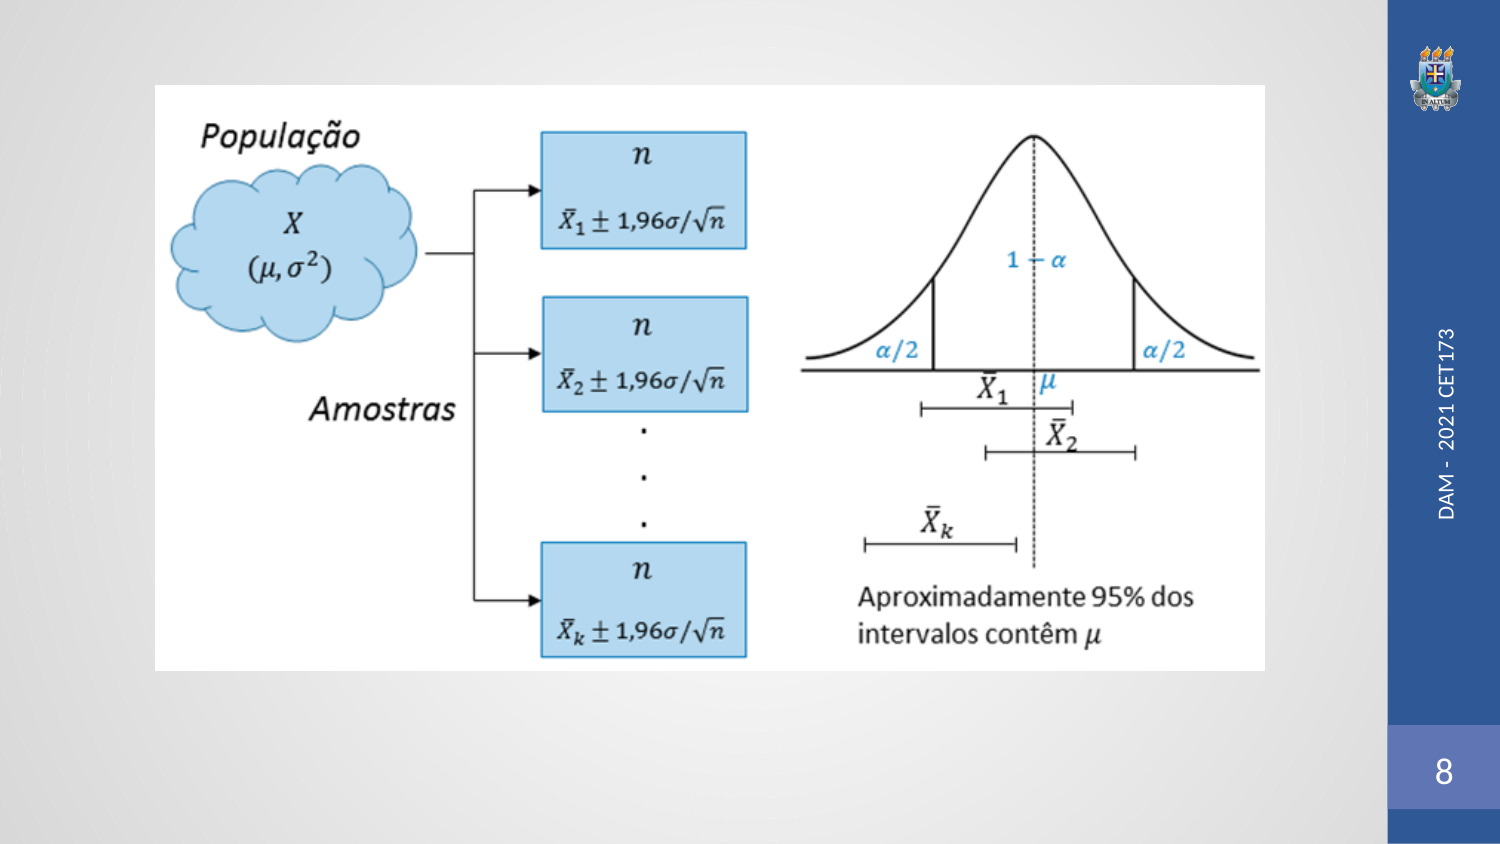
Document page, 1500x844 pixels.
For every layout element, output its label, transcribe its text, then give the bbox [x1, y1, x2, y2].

text_box <número> [1399, 744, 1490, 794]
picture [1410, 46, 1461, 111]
picture [155, 85, 1266, 672]
